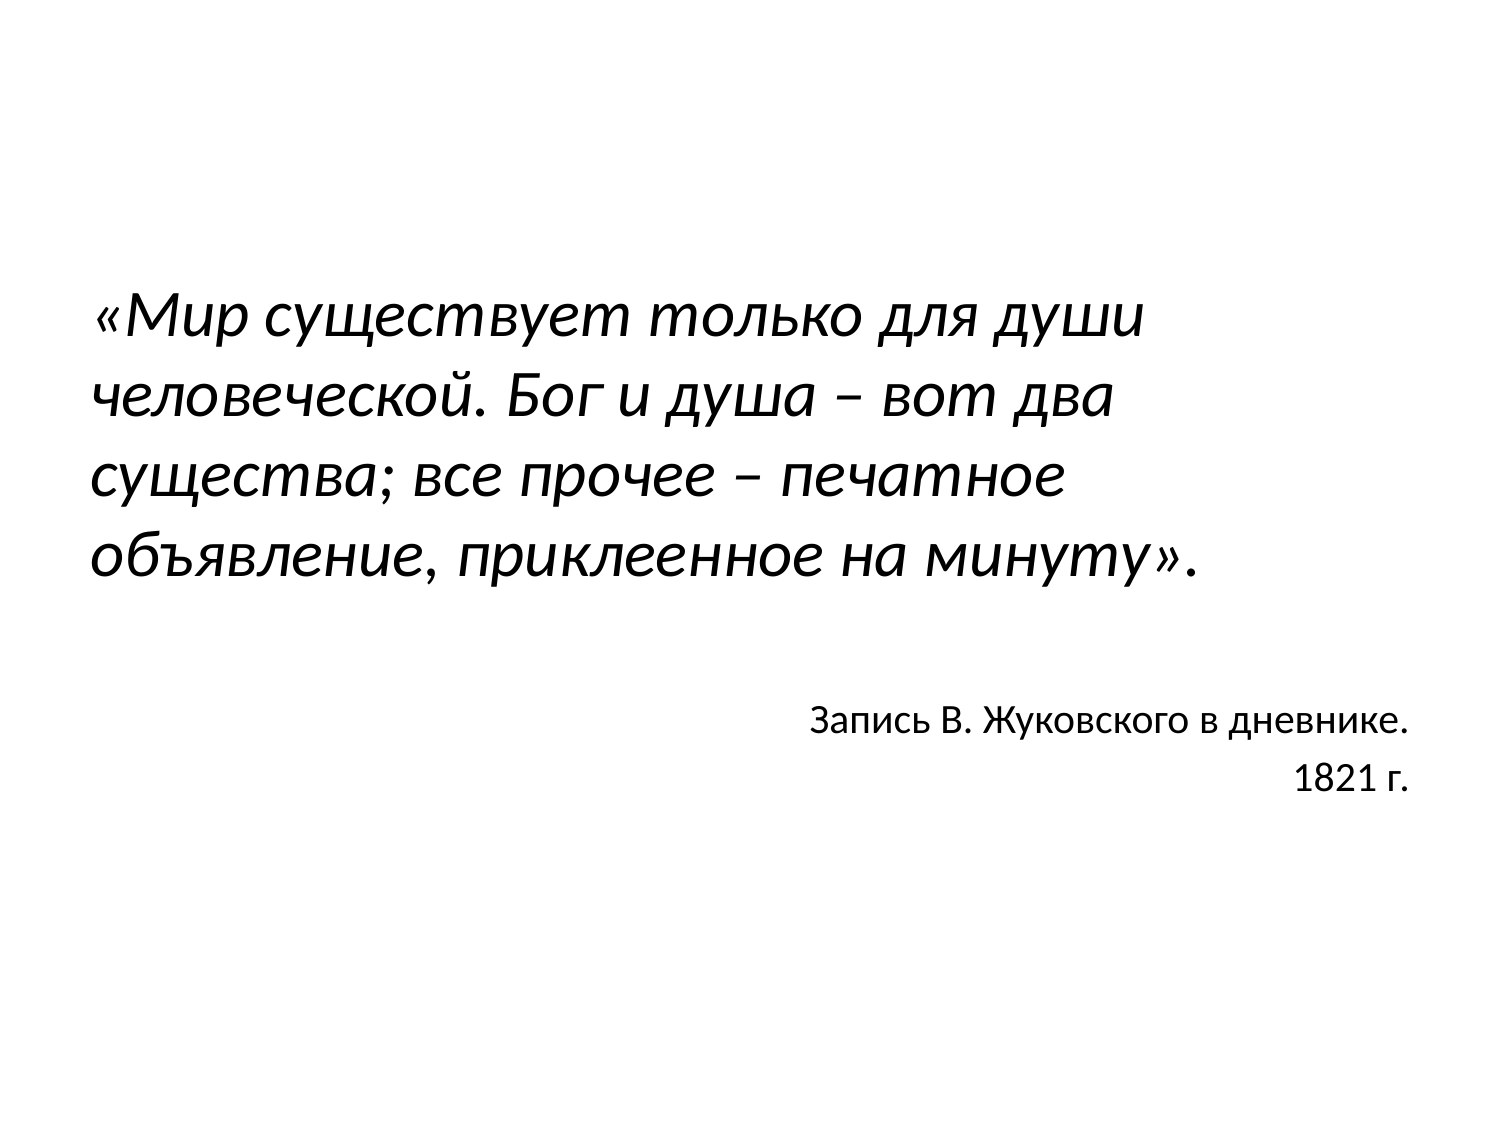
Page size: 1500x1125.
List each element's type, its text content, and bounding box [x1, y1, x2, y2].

list «Мир существует только для души человеческой. Бог и душа – вот два существа; все прочее – печатное объявление, приклеенное на минуту». Запись В. Жуковского в дневнике. 1821 г. [75, 262, 1425, 1005]
